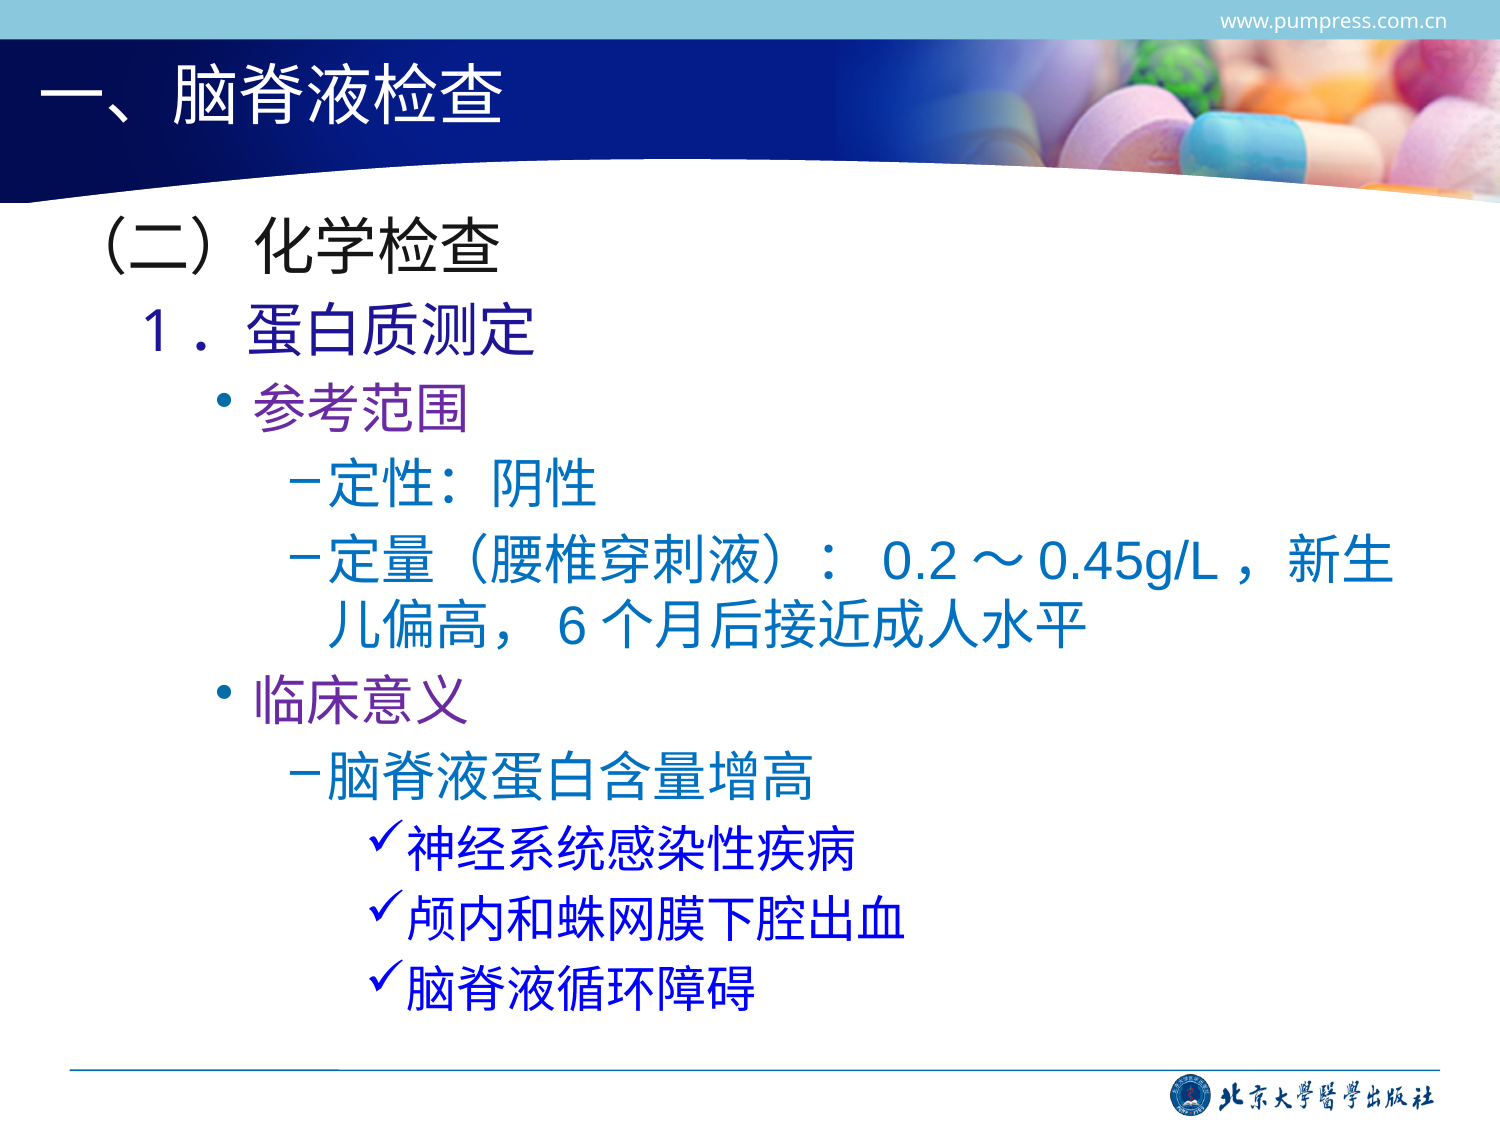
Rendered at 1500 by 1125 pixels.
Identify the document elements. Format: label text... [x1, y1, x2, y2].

title 一、脑脊液检查 [23, 46, 1349, 140]
slide_number www.pumpress.com.cn [1024, 0, 1463, 38]
picture [1170, 1074, 1436, 1118]
list （二）化学检查 1．蛋白质测定 参考范围 定性：阴性 定量（腰椎穿刺液）：0.2～0.45g/L，新生儿偏高，6个月后接近成人水平 临床意义 脑脊液蛋白含量增高 神经系统感染性疾病 颅内和蛛网膜下腔出血 脑脊液循环障碍 [49, 198, 1463, 1026]
picture [0, 40, 1500, 203]
